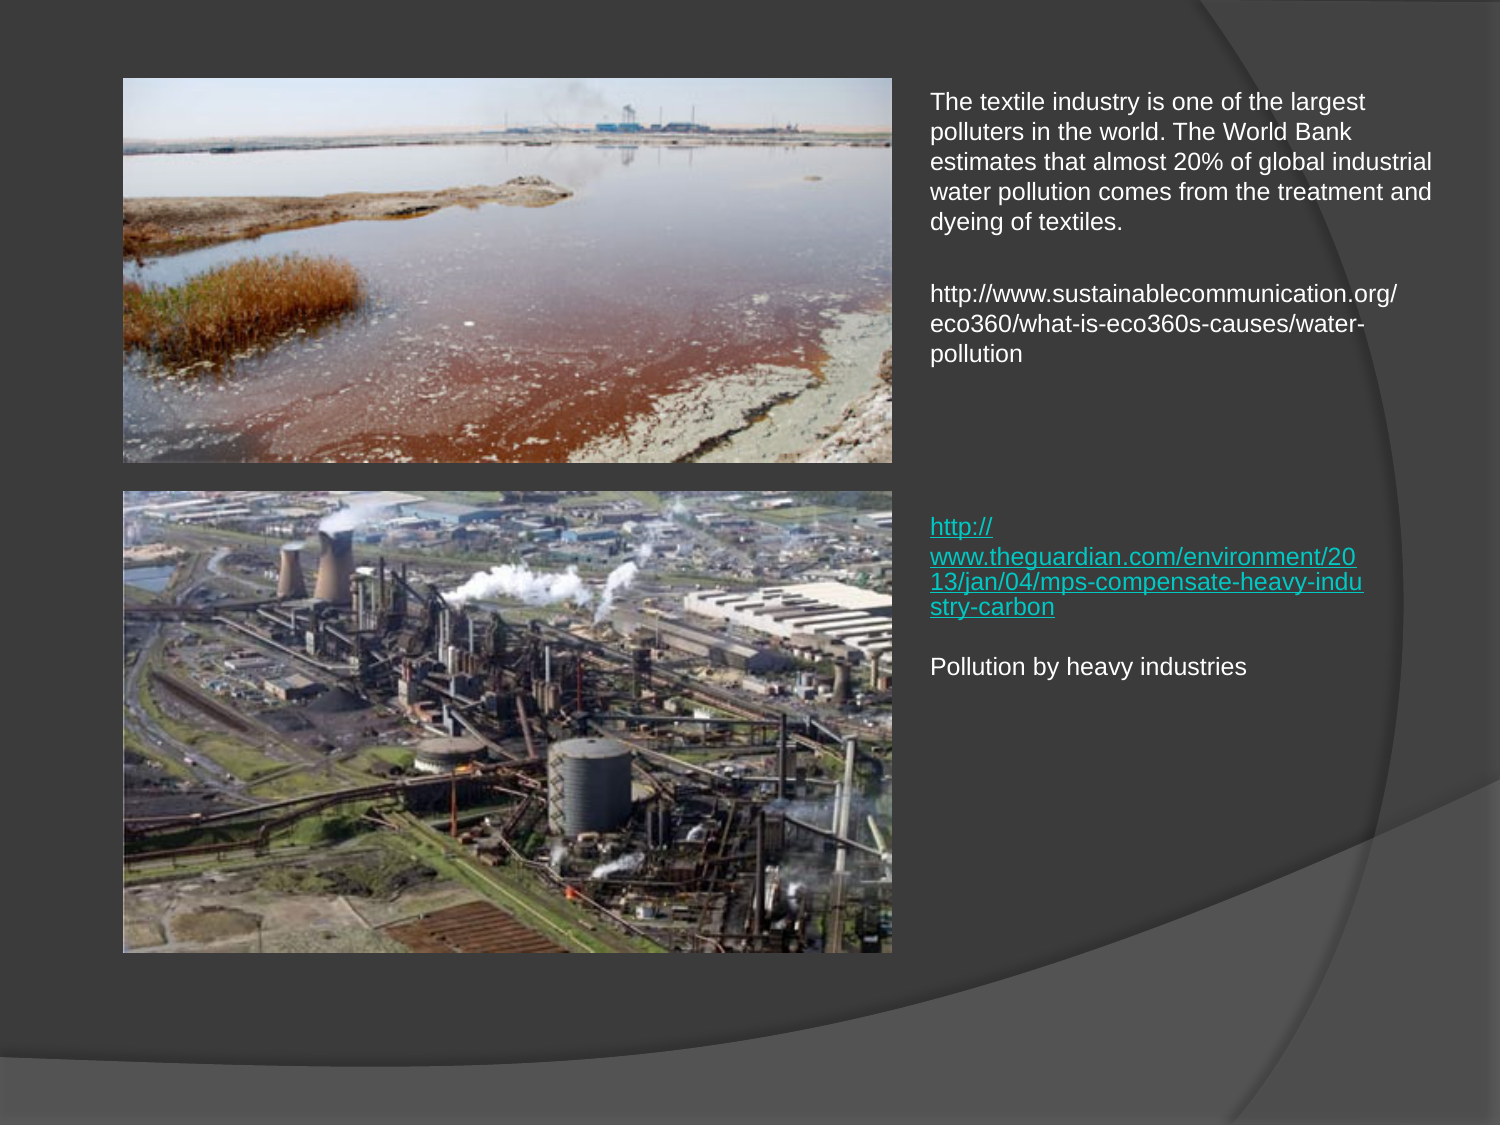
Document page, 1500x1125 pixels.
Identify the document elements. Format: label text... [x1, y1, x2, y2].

text_box http://www.sustainablecommunication.org/eco360/what-is-eco360s-causes/water-pollution [915, 270, 1432, 376]
text_box http://www.theguardian.com/environment/2013/jan/04/mps-compensate-heavy-industry-carbon Pollution by heavy industries [915, 503, 1385, 638]
picture [123, 77, 892, 464]
text_box The textile industry is one of the largest polluters in the world. The World Bank estimates that almost 20% of global industrial water pollution comes from the treatment and dyeing of textiles. [915, 78, 1477, 243]
picture [123, 491, 892, 953]
